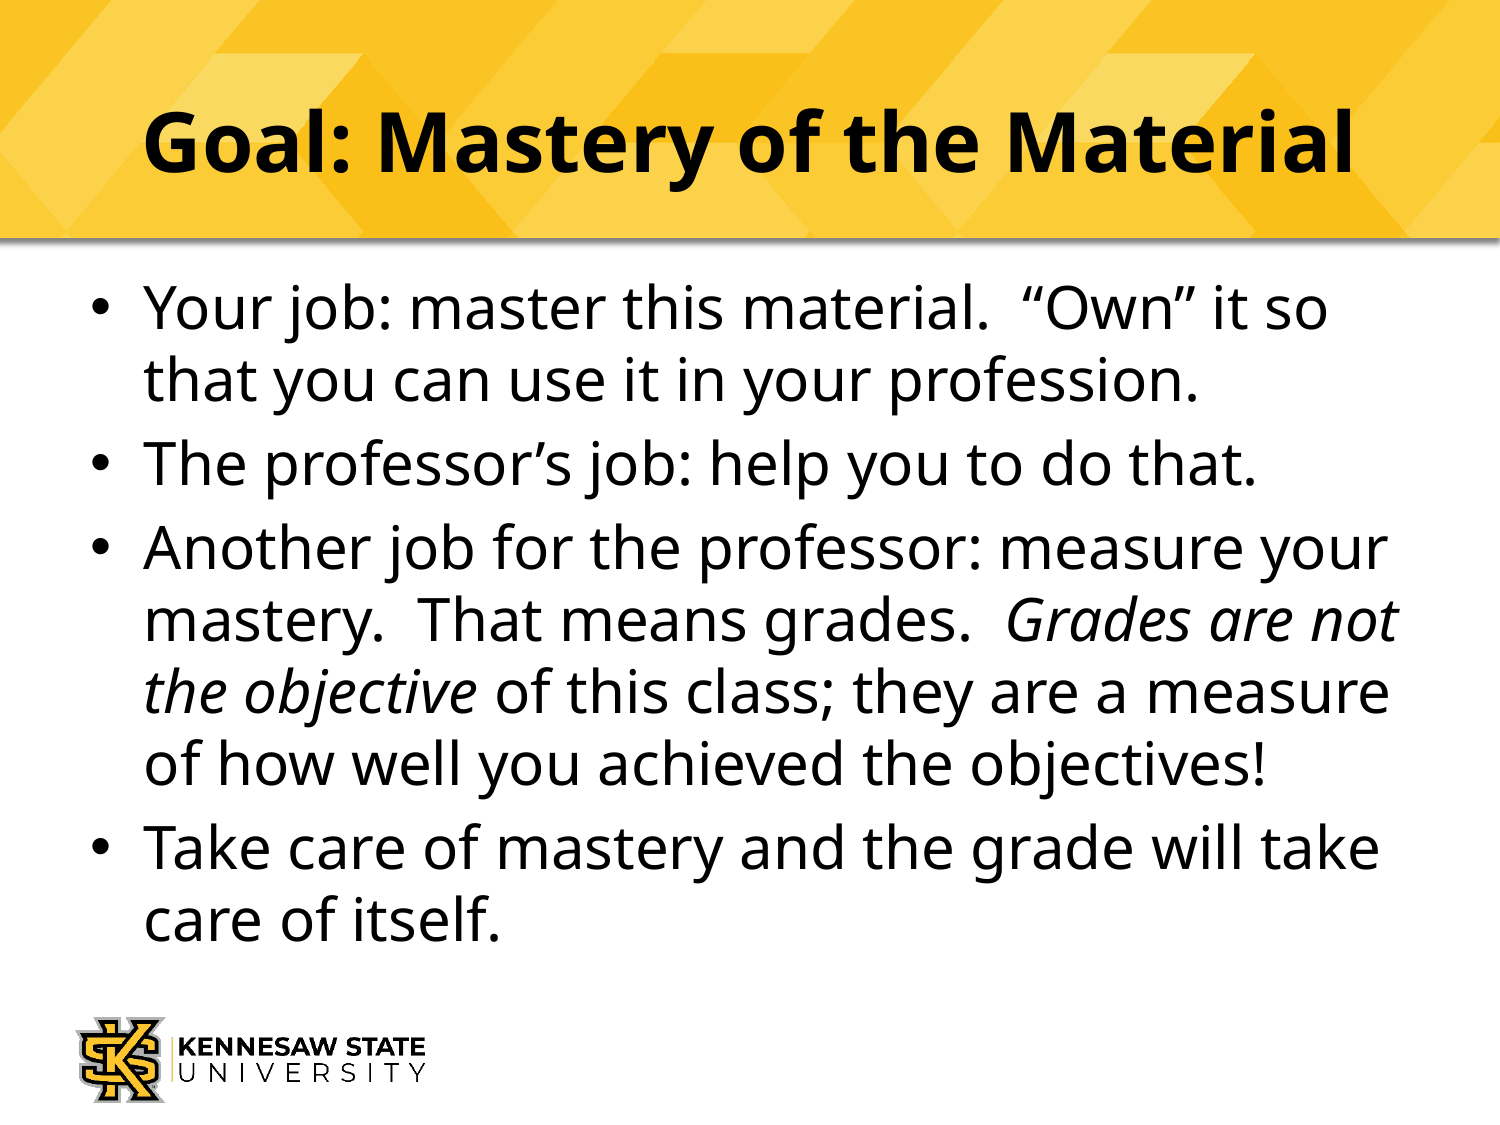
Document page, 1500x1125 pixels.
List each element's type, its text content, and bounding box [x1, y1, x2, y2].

title Goal: Mastery of the Material [75, 45, 1425, 233]
list Your job: master this material. “Own” it so that you can use it in your profession. The professor’s job: help you to do that. Another job for the professor: measure your mastery. That means grades. Grades are not the objective of this class; they are a measure of how well you achieved the objectives! Take care of mastery and the grade will take care of itself. [75, 262, 1425, 1005]
picture [0, 0, 1500, 251]
picture [75, 1017, 425, 1103]
